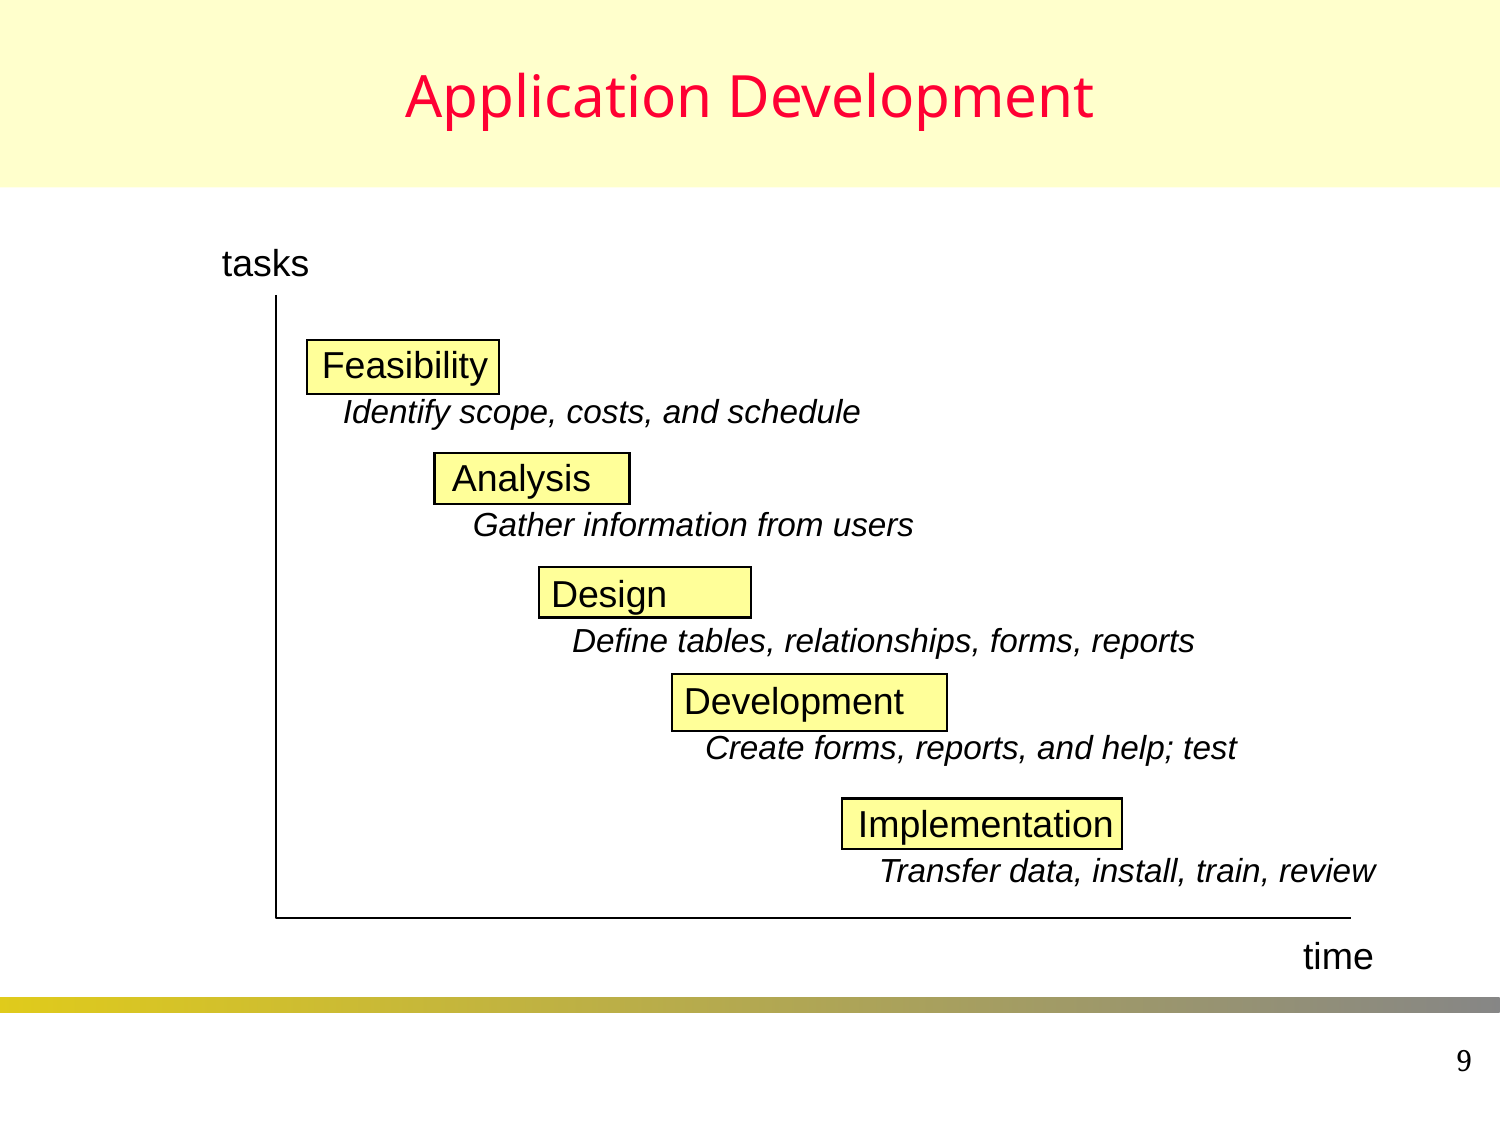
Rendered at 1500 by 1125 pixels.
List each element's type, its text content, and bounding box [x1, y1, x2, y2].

text_box Development Create forms, reports, and help; test [669, 670, 1253, 775]
text_box tasks [207, 231, 325, 291]
text_box Analysis Gather information from users [437, 446, 930, 552]
slide_number 9 [1174, 1024, 1488, 1101]
text_box Feasibility Identify scope, costs, and schedule [307, 333, 877, 439]
text_box time [1288, 924, 1389, 984]
title Application Development [0, 0, 1500, 188]
text_box Implementation Transfer data, install, train, review [843, 792, 1392, 897]
text_box Design Define tables, relationships, forms, reports [536, 562, 1211, 668]
text_box [275, 294, 1352, 918]
